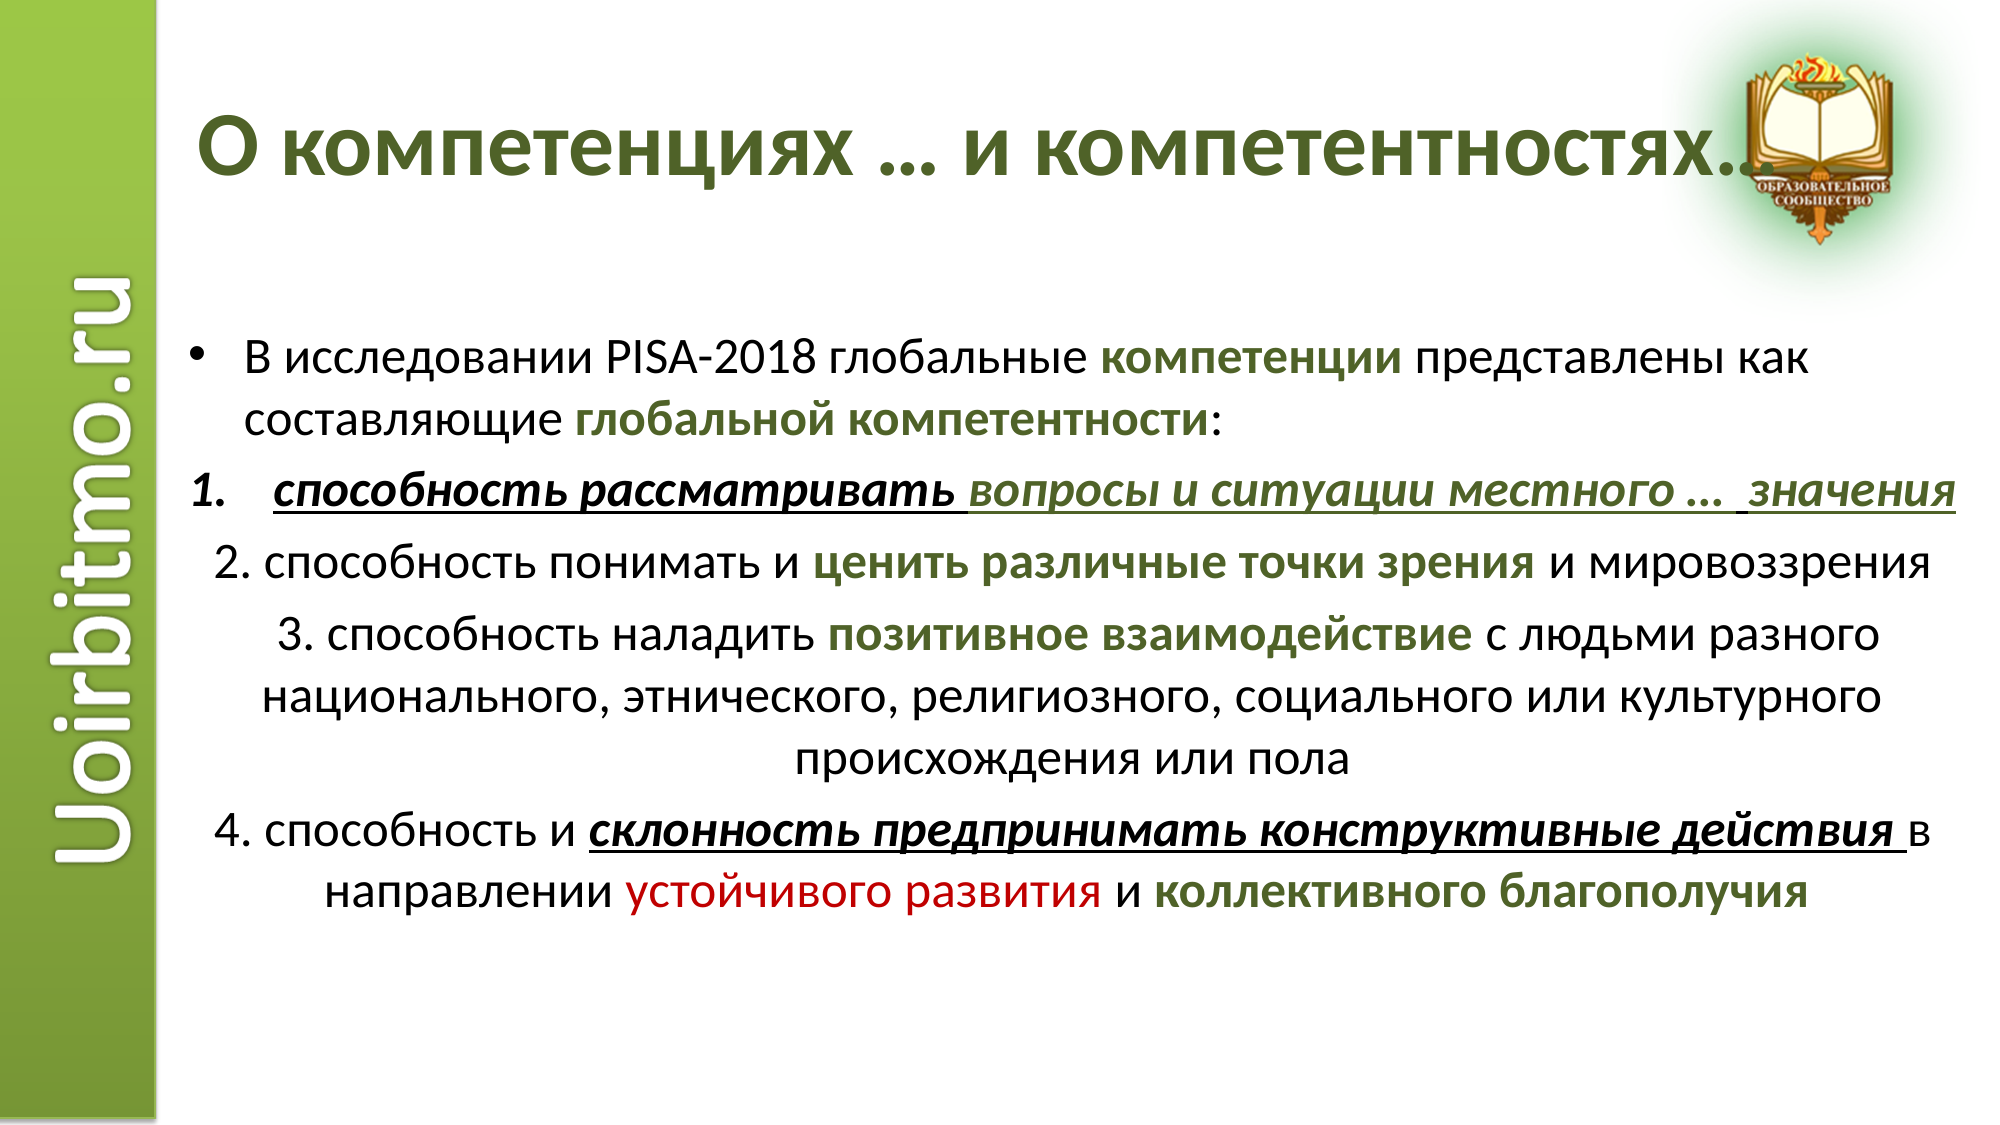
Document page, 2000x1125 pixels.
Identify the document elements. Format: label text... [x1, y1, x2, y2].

picture [0, 0, 2000, 1125]
title О компетенциях … и компетентностях… [99, 45, 1900, 233]
list В исследовании PISA-2018 глобальные компетенции представлены как составляющие глобальной компетентности: способность рассматривать вопросы и ситуации местного … значения 2. способность понимать и ценить различные точки зрения и мировоззрения 3. способность наладить позитивное взаимодействие с людьми разного национального, этнического, религиозного, социального или культурного происхождения или пола 4. способность и склонность предпринимать конструктивные действия в направлении устойчивого развития и коллективного благополучия [173, 314, 1973, 1057]
